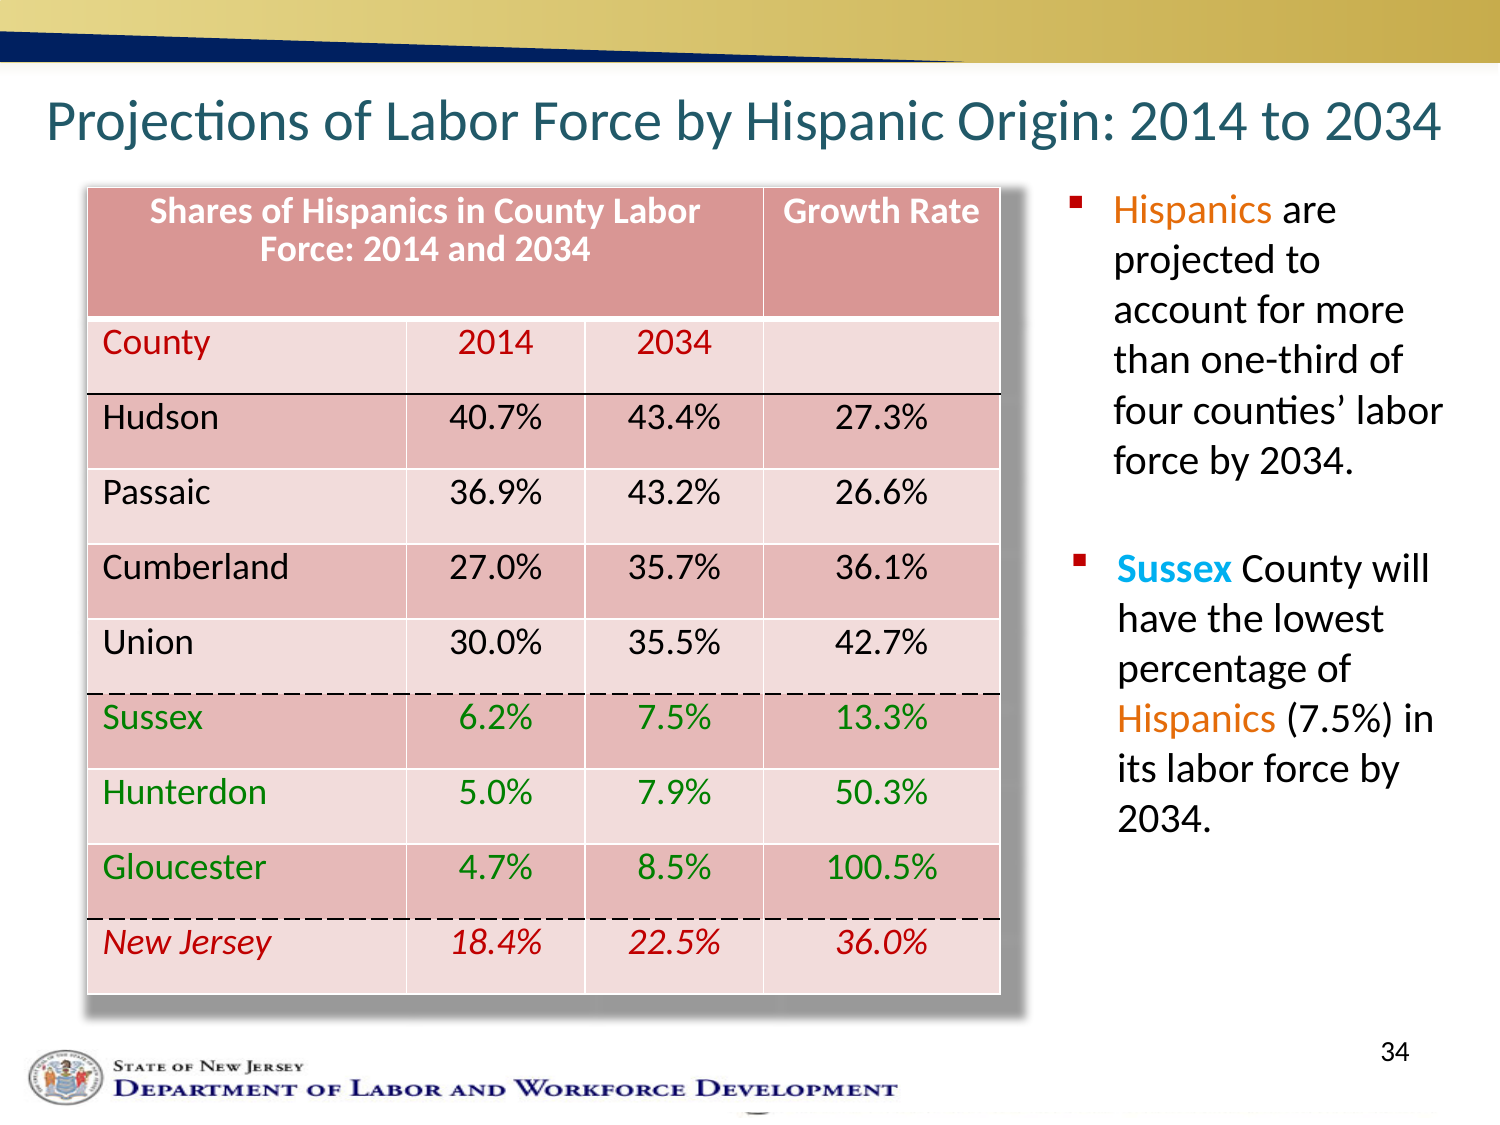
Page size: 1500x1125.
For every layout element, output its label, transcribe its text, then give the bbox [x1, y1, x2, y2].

table_cell New Jersey [88, 919, 406, 993]
table_cell Sussex [88, 694, 406, 768]
text_box Hispanics are projected to account for more than one-third of four counties’ labor force by 2034. [1051, 174, 1477, 490]
table_cell 40.7% [407, 395, 584, 468]
slide_number 34 [1074, 1024, 1425, 1103]
table_header Growth Rate [764, 188, 999, 316]
table_cell 50.3% [764, 770, 999, 843]
table_cell [764, 322, 999, 393]
table_cell Cumberland [88, 545, 406, 618]
table_cell 36.9% [407, 470, 584, 543]
table_cell 36.0% [764, 919, 999, 993]
table_cell 100.5% [764, 845, 999, 919]
table_cell 6.2% [407, 694, 584, 768]
table_cell Hunterdon [88, 770, 406, 843]
table_cell 43.2% [586, 470, 763, 543]
table_cell 2014 [407, 322, 584, 393]
table_cell Hudson [88, 395, 406, 468]
table_cell 35.5% [586, 620, 763, 694]
table_cell 7.9% [586, 770, 763, 843]
table_cell 27.0% [407, 545, 584, 618]
table_cell 30.0% [407, 620, 584, 694]
text_box Projections of Labor Force by Hispanic Origin: 2014 to 2034 [24, 75, 1465, 160]
table_cell 36.1% [764, 545, 999, 618]
table_cell 8.5% [586, 845, 763, 919]
table_cell 42.7% [764, 620, 999, 694]
table_cell 13.3% [764, 694, 999, 768]
table_cell Passaic [88, 470, 406, 543]
table_cell Union [88, 620, 406, 694]
table_header Shares of Hispanics in County Labor Force: 2014 and 2034 [88, 188, 763, 316]
table_cell 26.6% [764, 470, 999, 543]
table_cell 43.4% [586, 395, 763, 468]
table_cell County [88, 322, 406, 393]
table_cell 7.5% [586, 694, 763, 768]
table_cell 4.7% [407, 845, 584, 919]
table_cell 2034 [586, 322, 763, 393]
text_box Sussex County will have the lowest percentage of Hispanics (7.5%) in its labor force by 2034. [1055, 533, 1456, 848]
table_cell 18.4% [407, 919, 584, 993]
picture [712, 1113, 1438, 1118]
table_cell 35.7% [586, 545, 763, 618]
table_cell 5.0% [407, 770, 584, 843]
table_cell 27.3% [764, 395, 999, 468]
table_cell Gloucester [88, 845, 406, 919]
table_cell 22.5% [586, 919, 763, 993]
